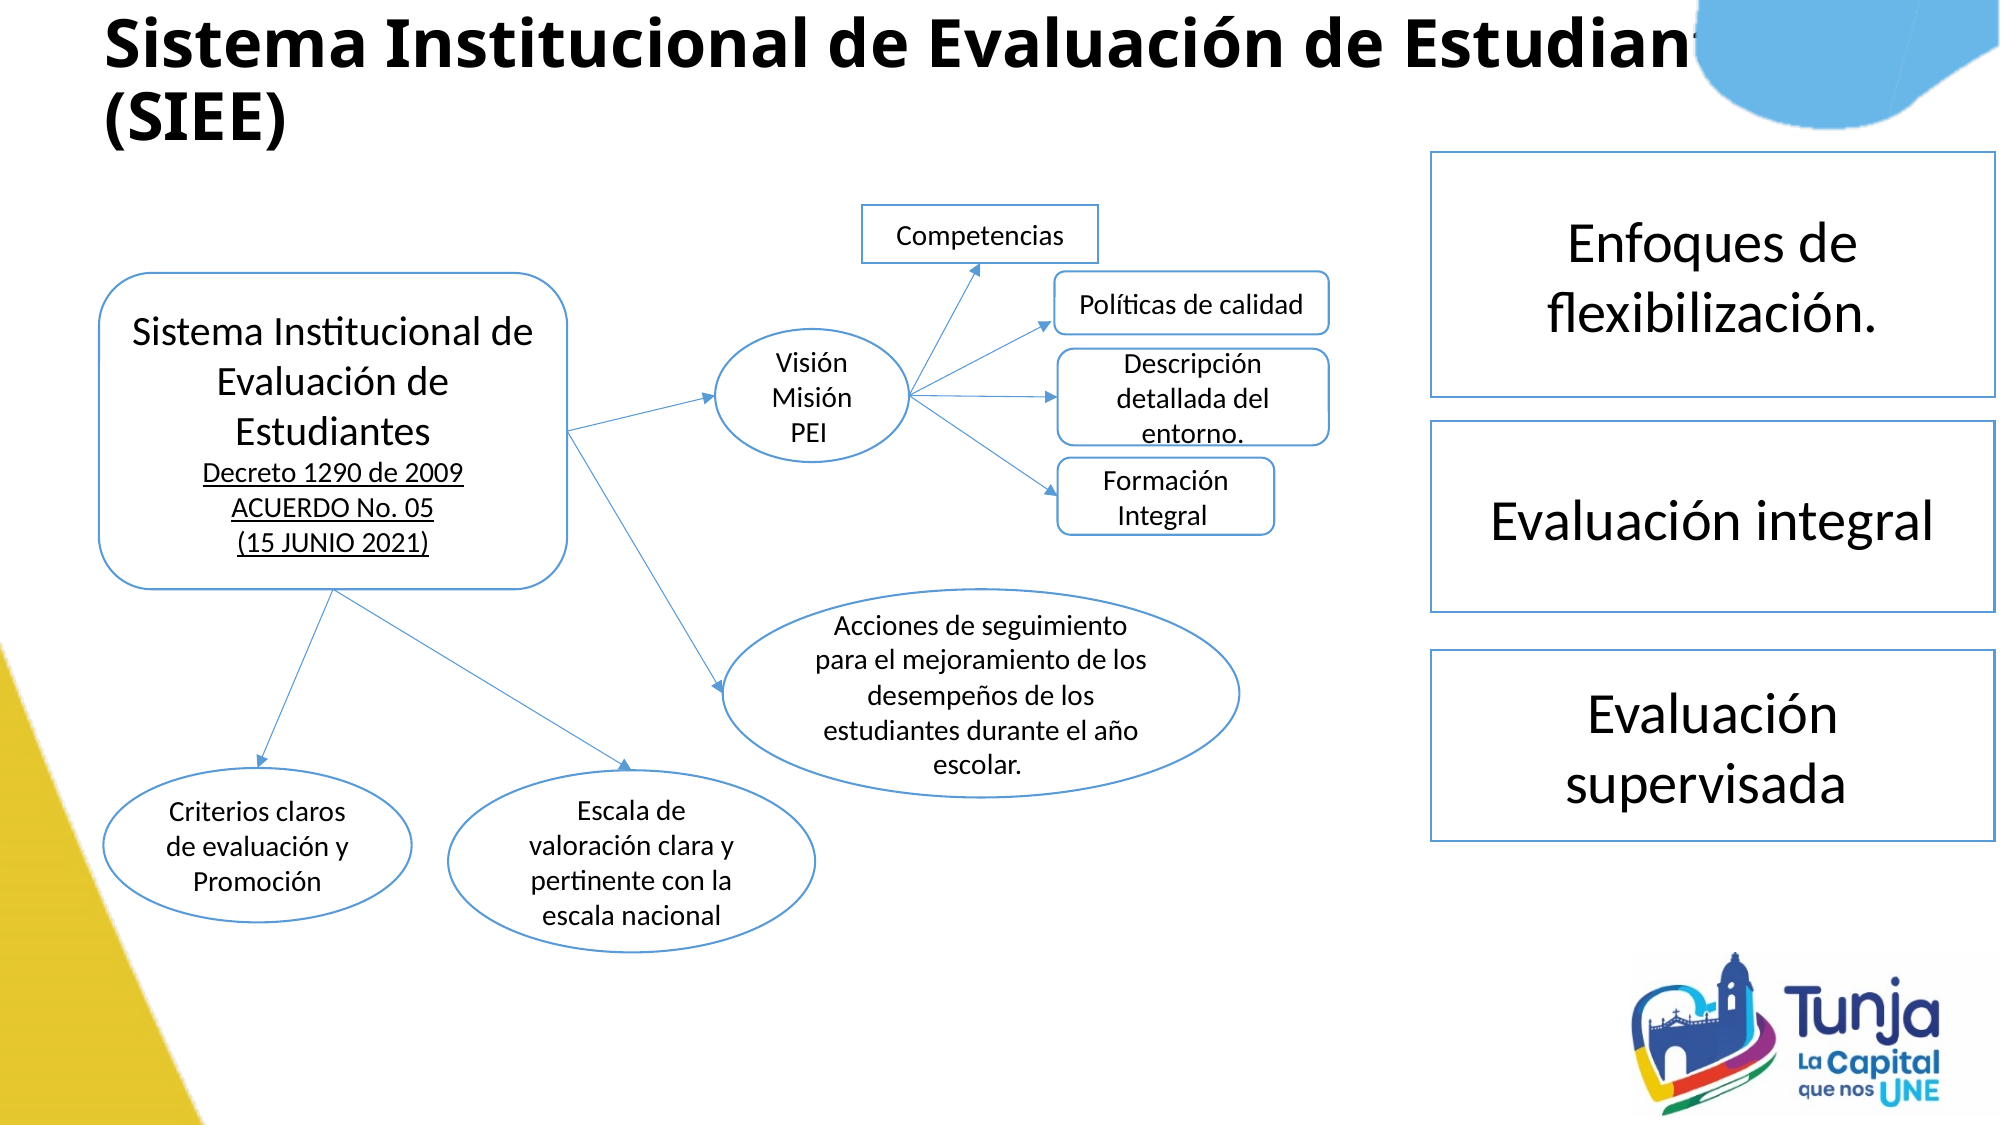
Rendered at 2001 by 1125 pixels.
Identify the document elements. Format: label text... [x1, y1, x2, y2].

text_box Criterios claros de evaluación y Promoción [222, 766, 413, 924]
text_box Formación Integral [1056, 456, 1276, 536]
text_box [567, 431, 723, 694]
picture [1628, 952, 2000, 1119]
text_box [909, 262, 981, 396]
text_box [981, 321, 1052, 395]
text_box Visión Misión PEI [714, 327, 909, 464]
picture [0, 611, 222, 1125]
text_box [567, 395, 716, 431]
text_box Evaluación supervisada [1430, 649, 1996, 842]
text_box Acciones de seguimiento para el mejoramiento de los desempeños de los estudiantes durante el año escolar. [721, 588, 1241, 799]
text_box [909, 395, 1058, 497]
title Sistema Institucional de Evaluación de Estudiantes (SIEE) [89, 0, 1815, 192]
text_box Descripción detallada del entorno. [1056, 347, 1330, 447]
text_box Políticas de calidad [1053, 270, 1330, 336]
text_box Escala de valoración clara y pertinente con la escala nacional [447, 769, 817, 954]
text_box Competencias [861, 204, 1099, 264]
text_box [333, 589, 632, 771]
text_box Sistema Institucional de Evaluación de Estudiantes Decreto 1290 de 2009 ACUERDO No. 05 (15 JUNIO 2021) [97, 271, 569, 591]
text_box Evaluación integral [1430, 420, 1996, 613]
picture [1658, 0, 2000, 142]
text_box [257, 589, 333, 768]
text_box Enfoques de flexibilización. [1430, 151, 1996, 398]
